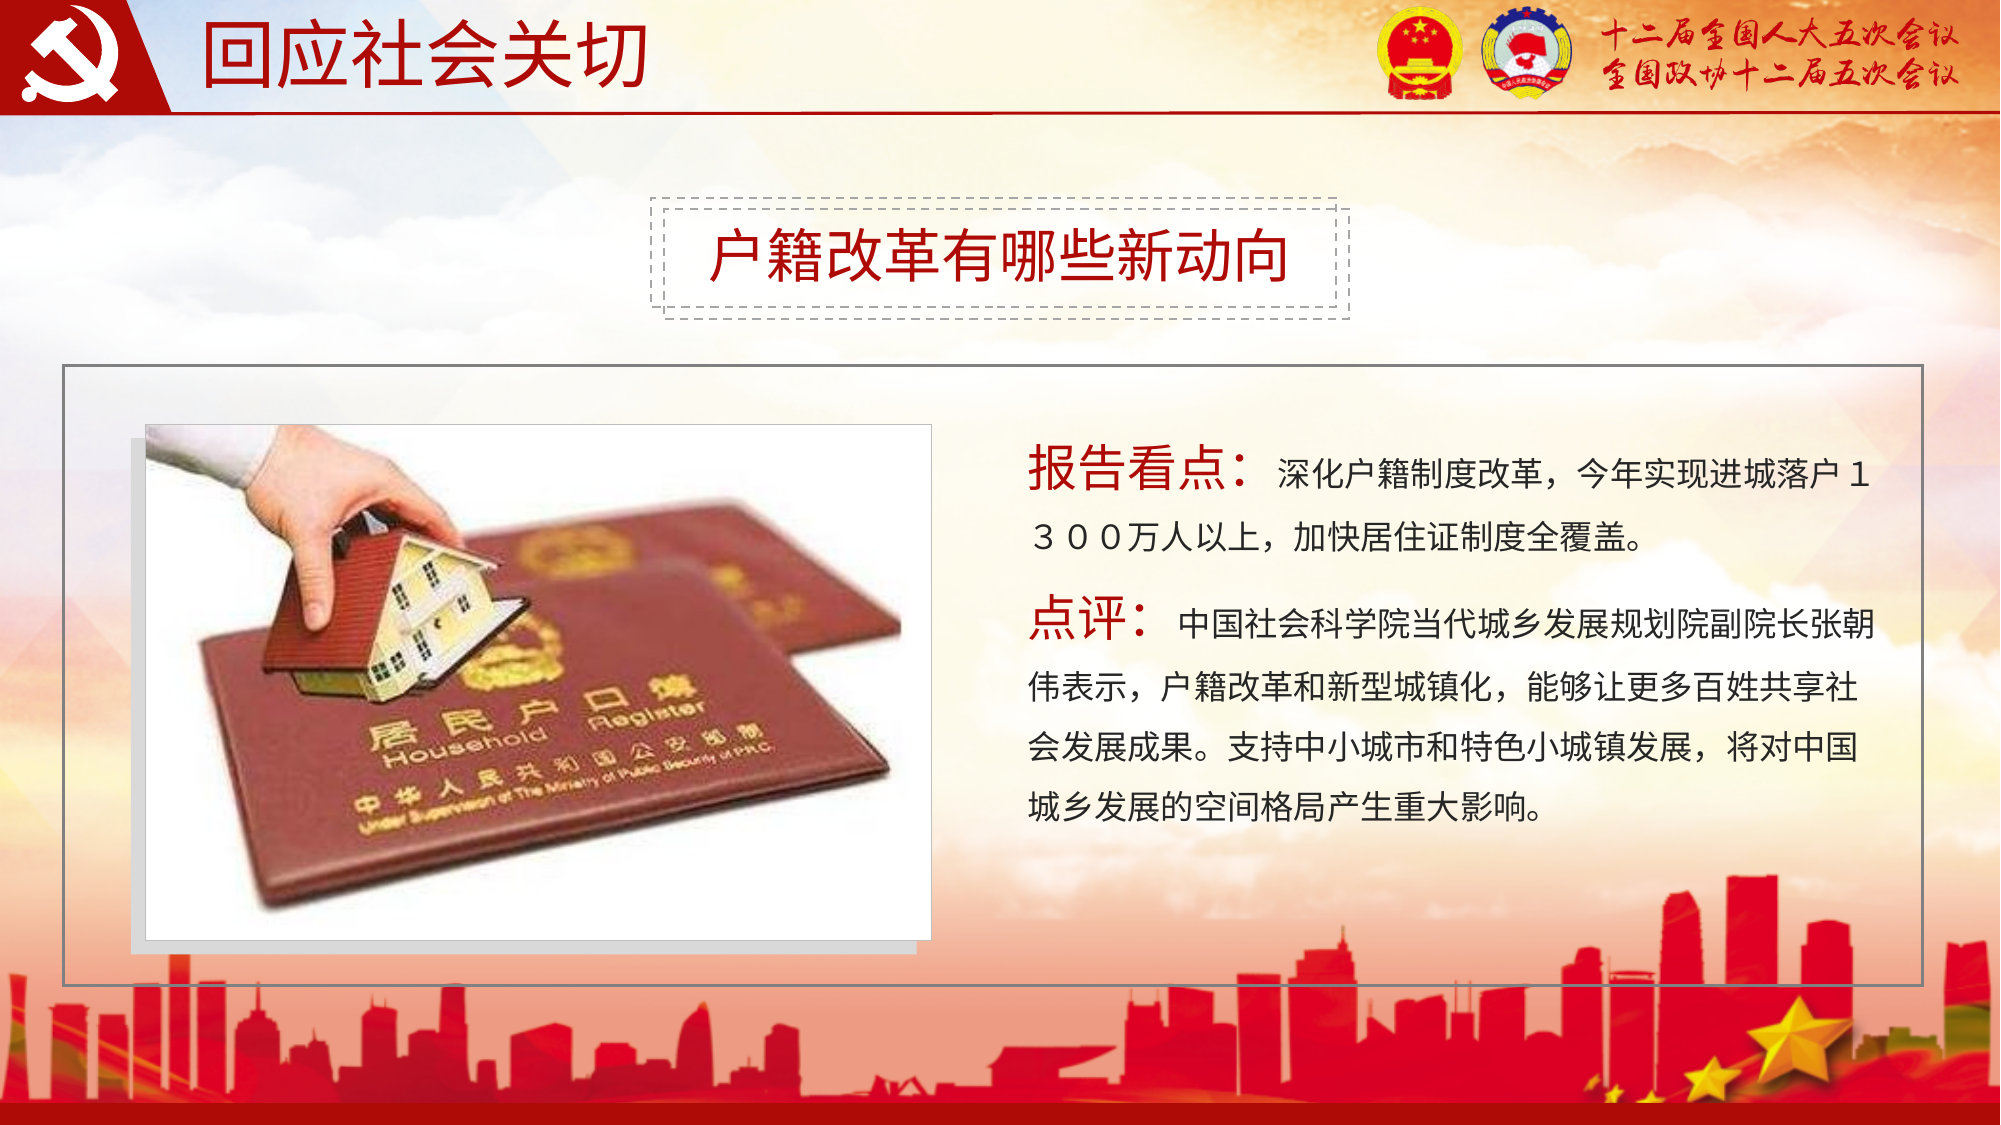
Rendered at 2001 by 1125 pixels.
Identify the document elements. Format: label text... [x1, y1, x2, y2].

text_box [1377, 5, 1995, 100]
text_box 报告看点：深化户籍制度改革，今年实现进城落户１３００万人以上，加快居住证制度全覆盖。 点评：中国社会科学院当代城乡发展规划院副院长张朝伟表示，户籍改革和新型城镇化，能够让更多百姓共享社会发展成果。支持中小城市和特色小城镇发展，将对中国城乡发展的空间格局产生重大影响。 [1013, 399, 1894, 834]
text_box [0, 1102, 2000, 1125]
text_box 回应社会关切 [186, 0, 841, 105]
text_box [130, 424, 932, 955]
picture [173, 0, 2000, 112]
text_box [0, 0, 173, 114]
text_box [63, 365, 1923, 986]
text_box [651, 197, 1349, 320]
picture [0, 115, 2000, 1102]
